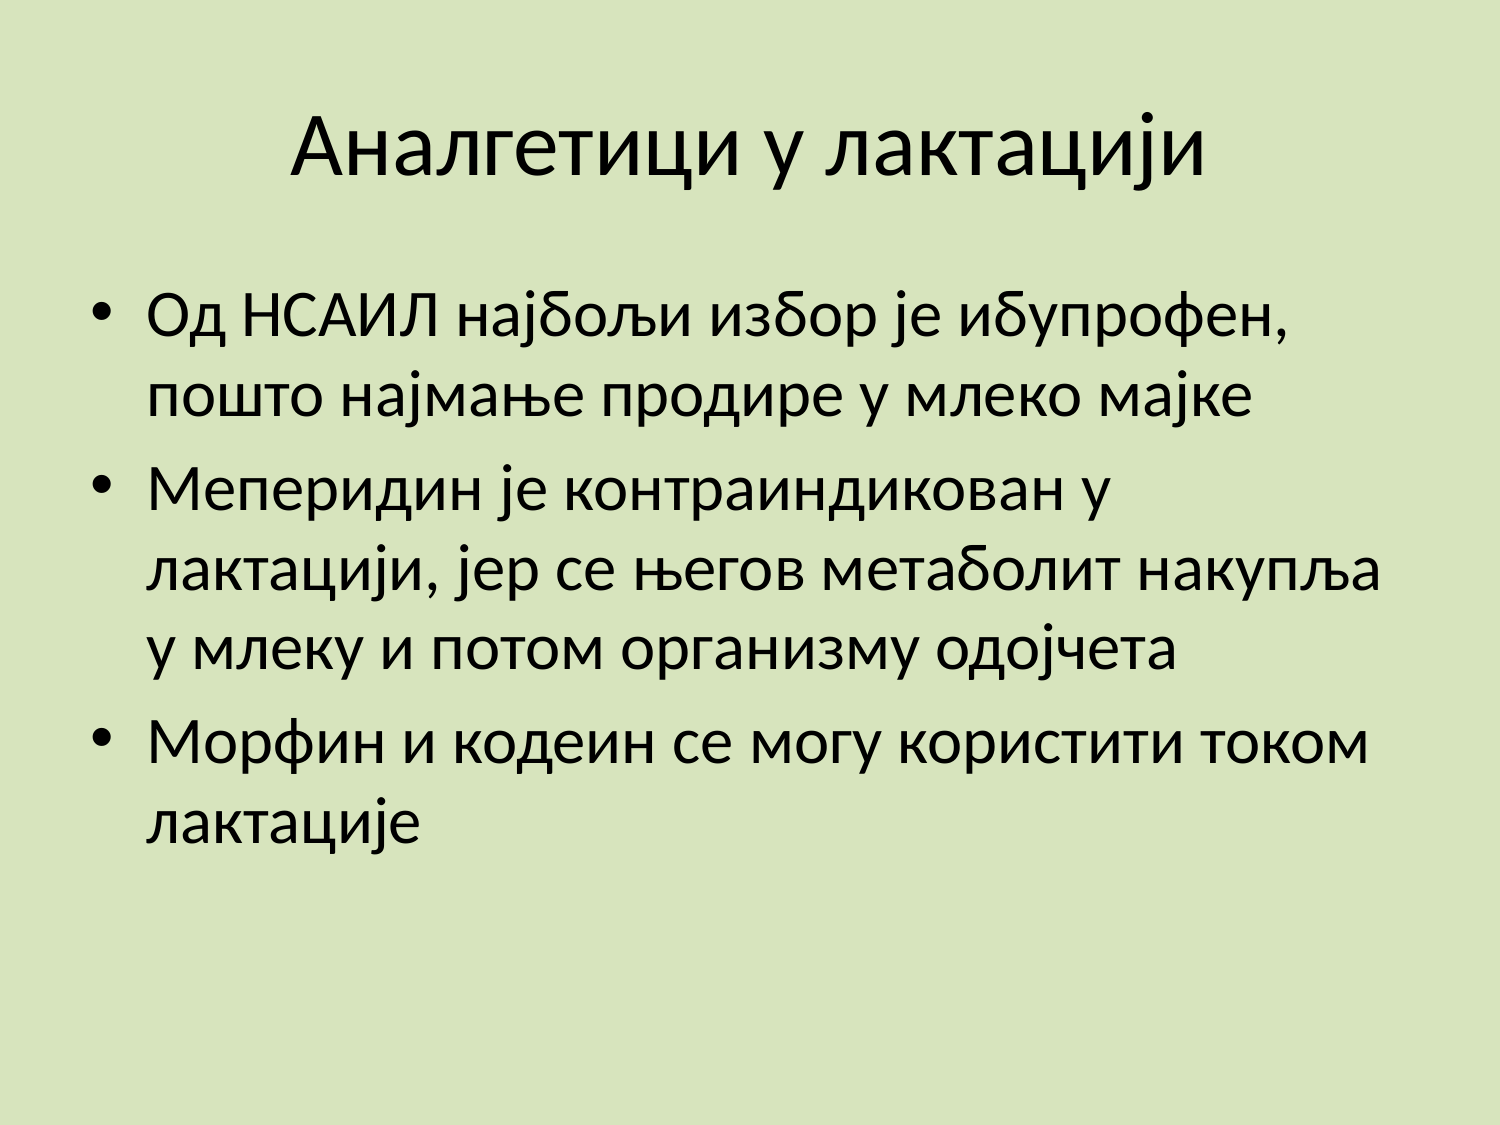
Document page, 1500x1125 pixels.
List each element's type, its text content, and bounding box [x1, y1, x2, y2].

list Од НСАИЛ најбољи избор је ибупрофен, пошто најмање продире у млеко мајке Меперидин је контраиндикован у лактацији, јер се његов метаболит накупља у млеку и потом организму одојчета Морфин и кодеин се могу користити током лактације [74, 262, 1426, 1006]
title Аналгетици у лактацији [74, 44, 1426, 233]
